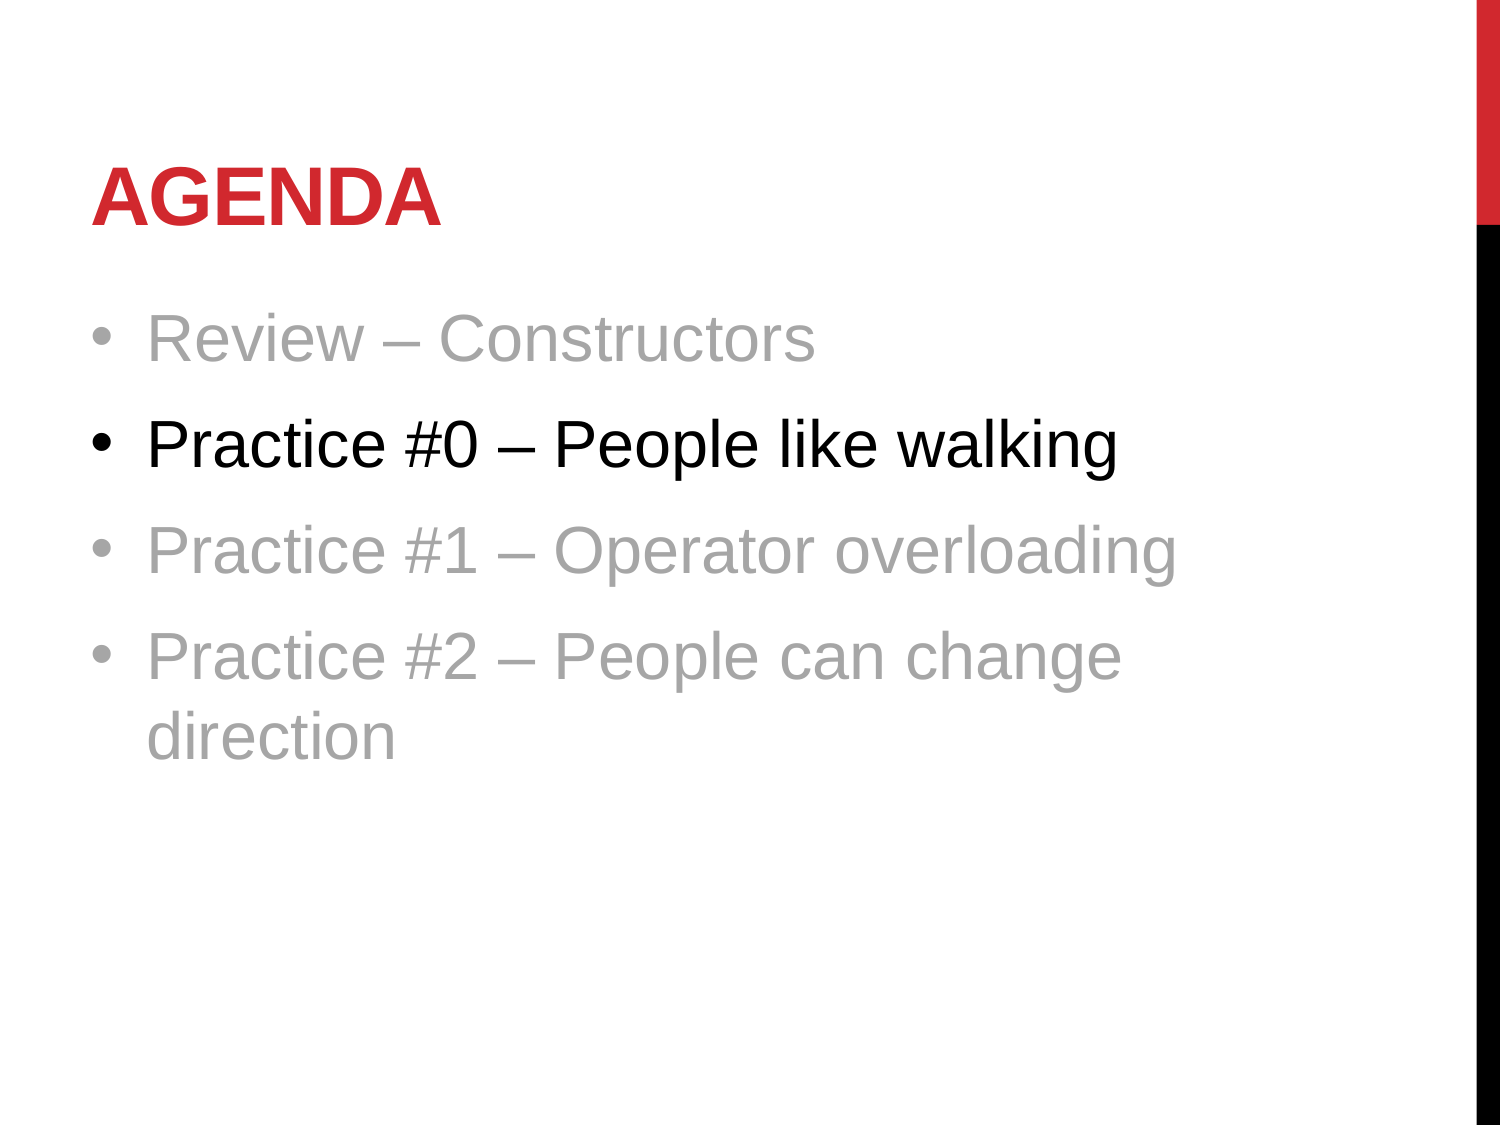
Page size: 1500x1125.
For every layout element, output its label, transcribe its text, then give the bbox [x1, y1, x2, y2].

title Agenda [75, 25, 1025, 250]
list Review – Constructors Practice #0 – People like walking Practice #1 – Operator overloading Practice #2 – People can change direction [75, 287, 1325, 1005]
